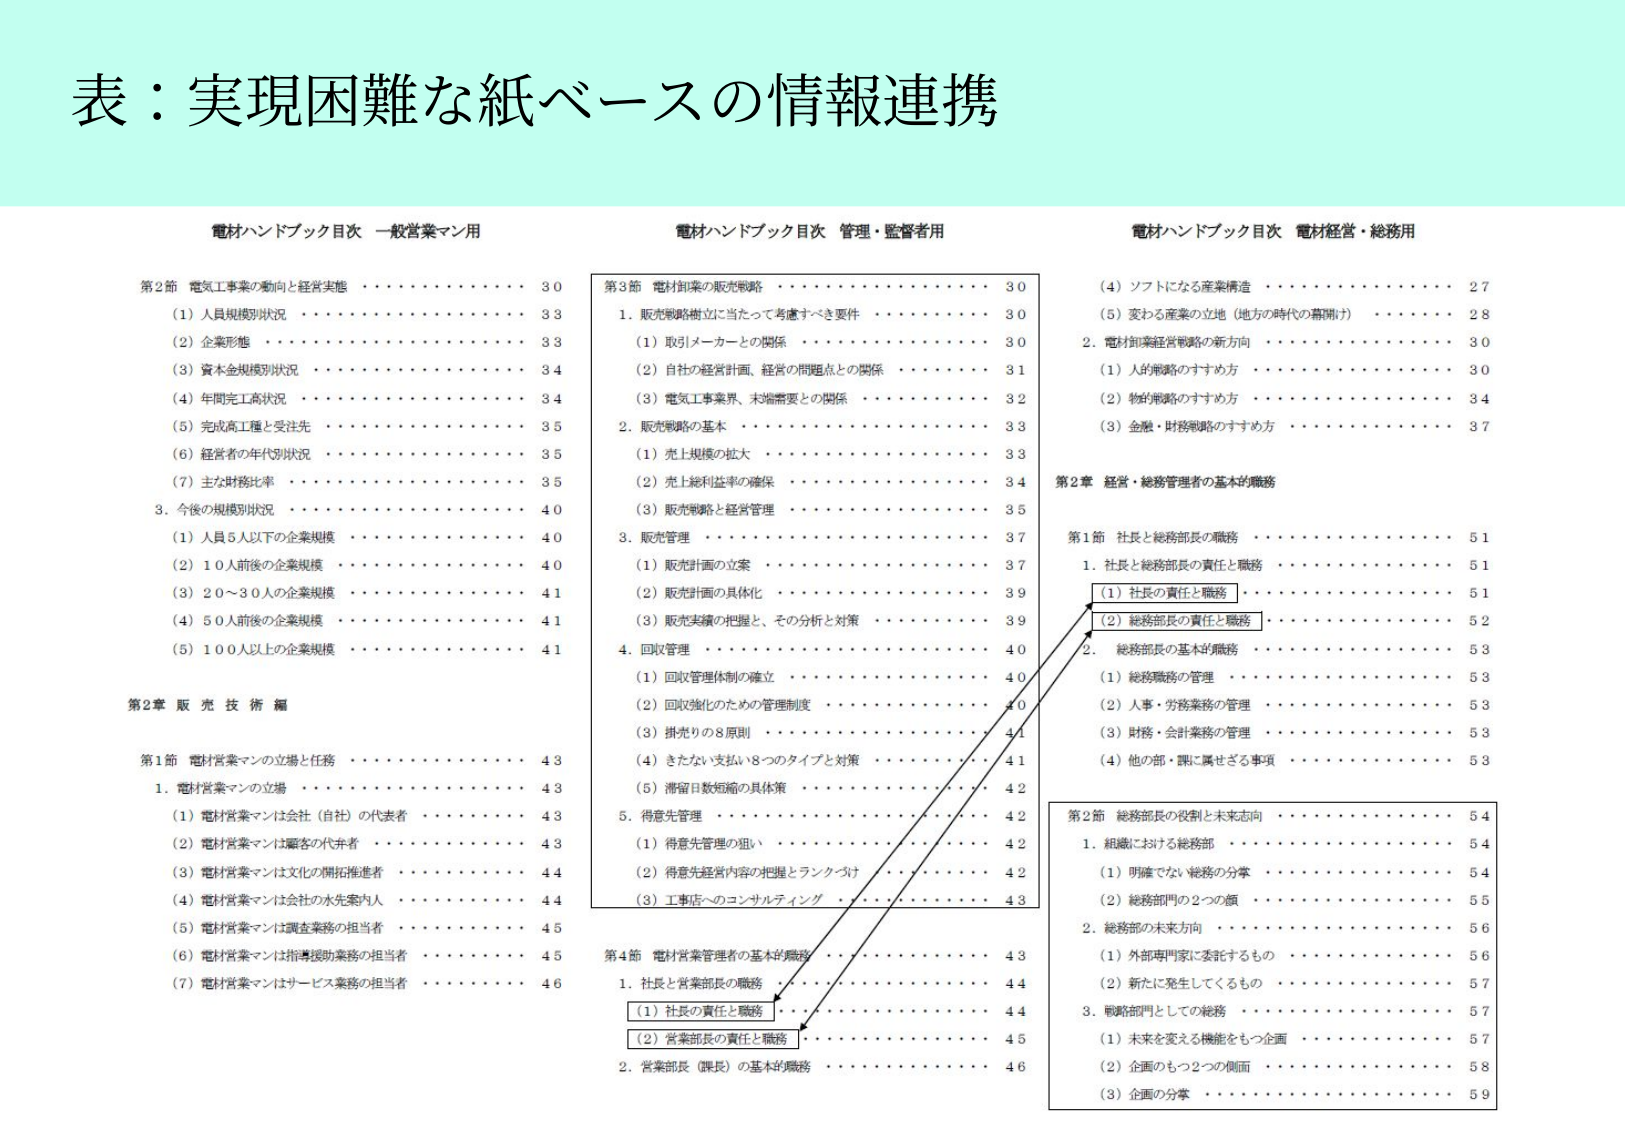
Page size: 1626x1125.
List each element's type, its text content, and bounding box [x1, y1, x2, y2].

text_box 表：実現困難な紙ベースの情報連携 [0, 0, 1625, 207]
picture [39, 206, 1586, 1125]
